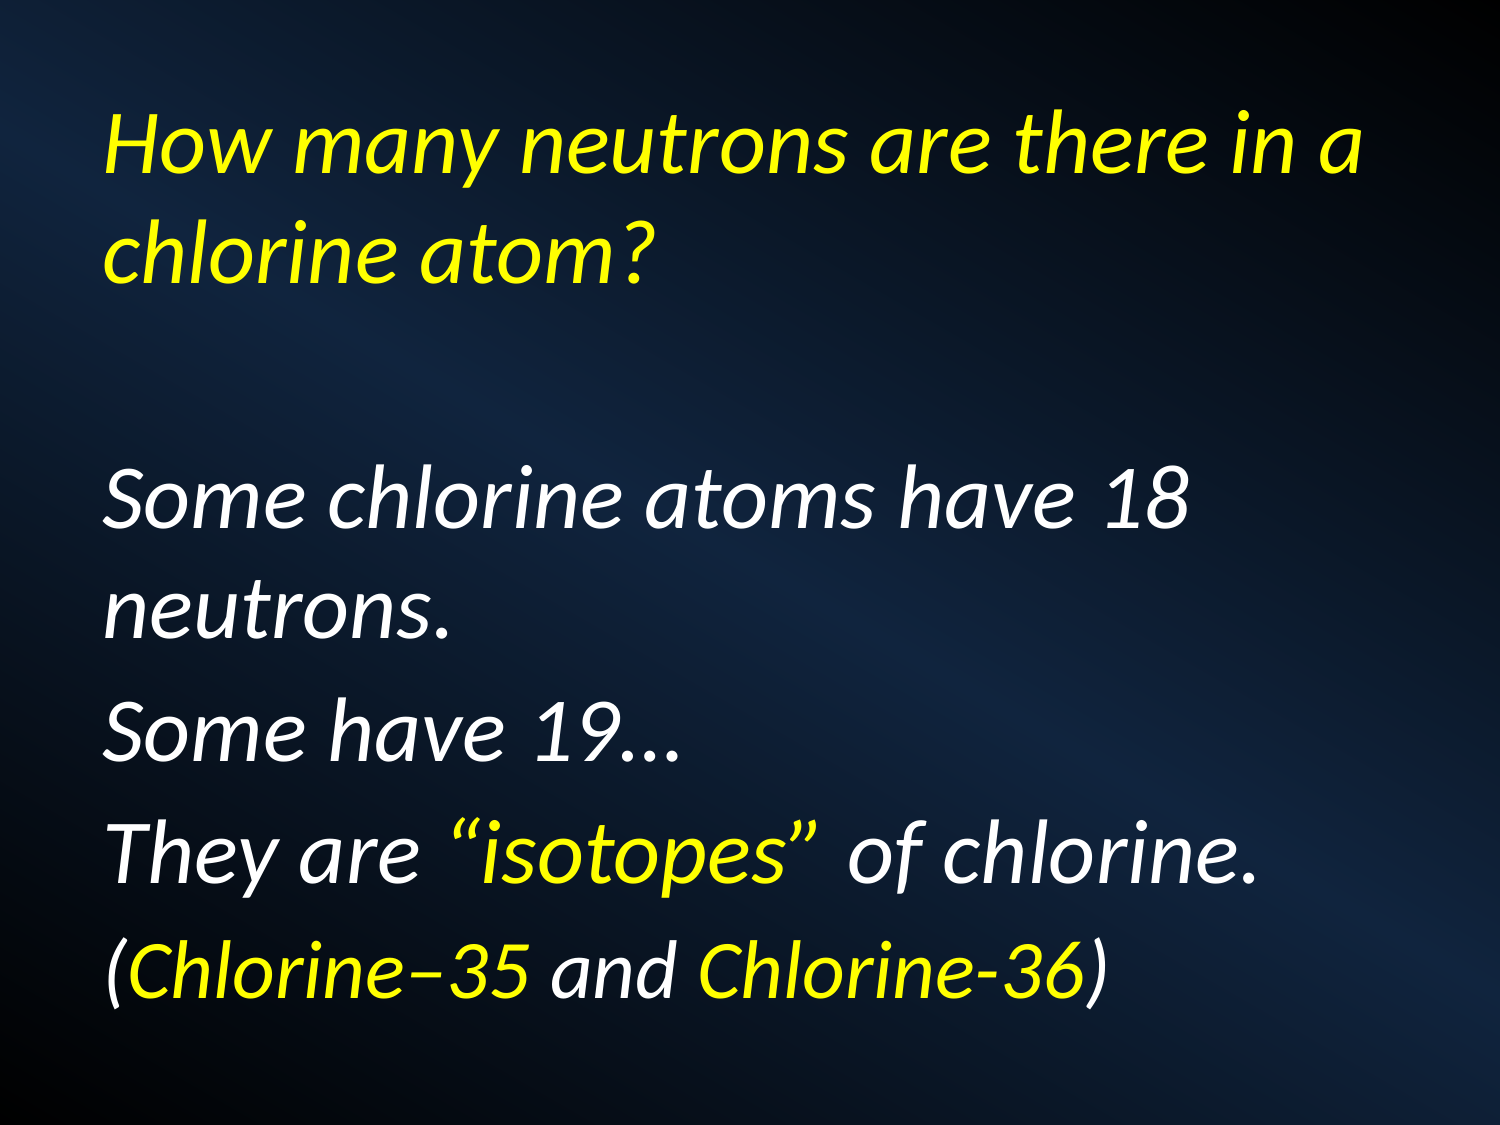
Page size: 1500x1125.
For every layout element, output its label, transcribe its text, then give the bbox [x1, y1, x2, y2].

text_box How many neutrons are there in a chlorine atom? Some chlorine atoms have 18 neutrons. Some have 19… They are “isotopes” of chlorine. (Chlorine–35 and Chlorine-36) [87, 75, 1425, 1023]
